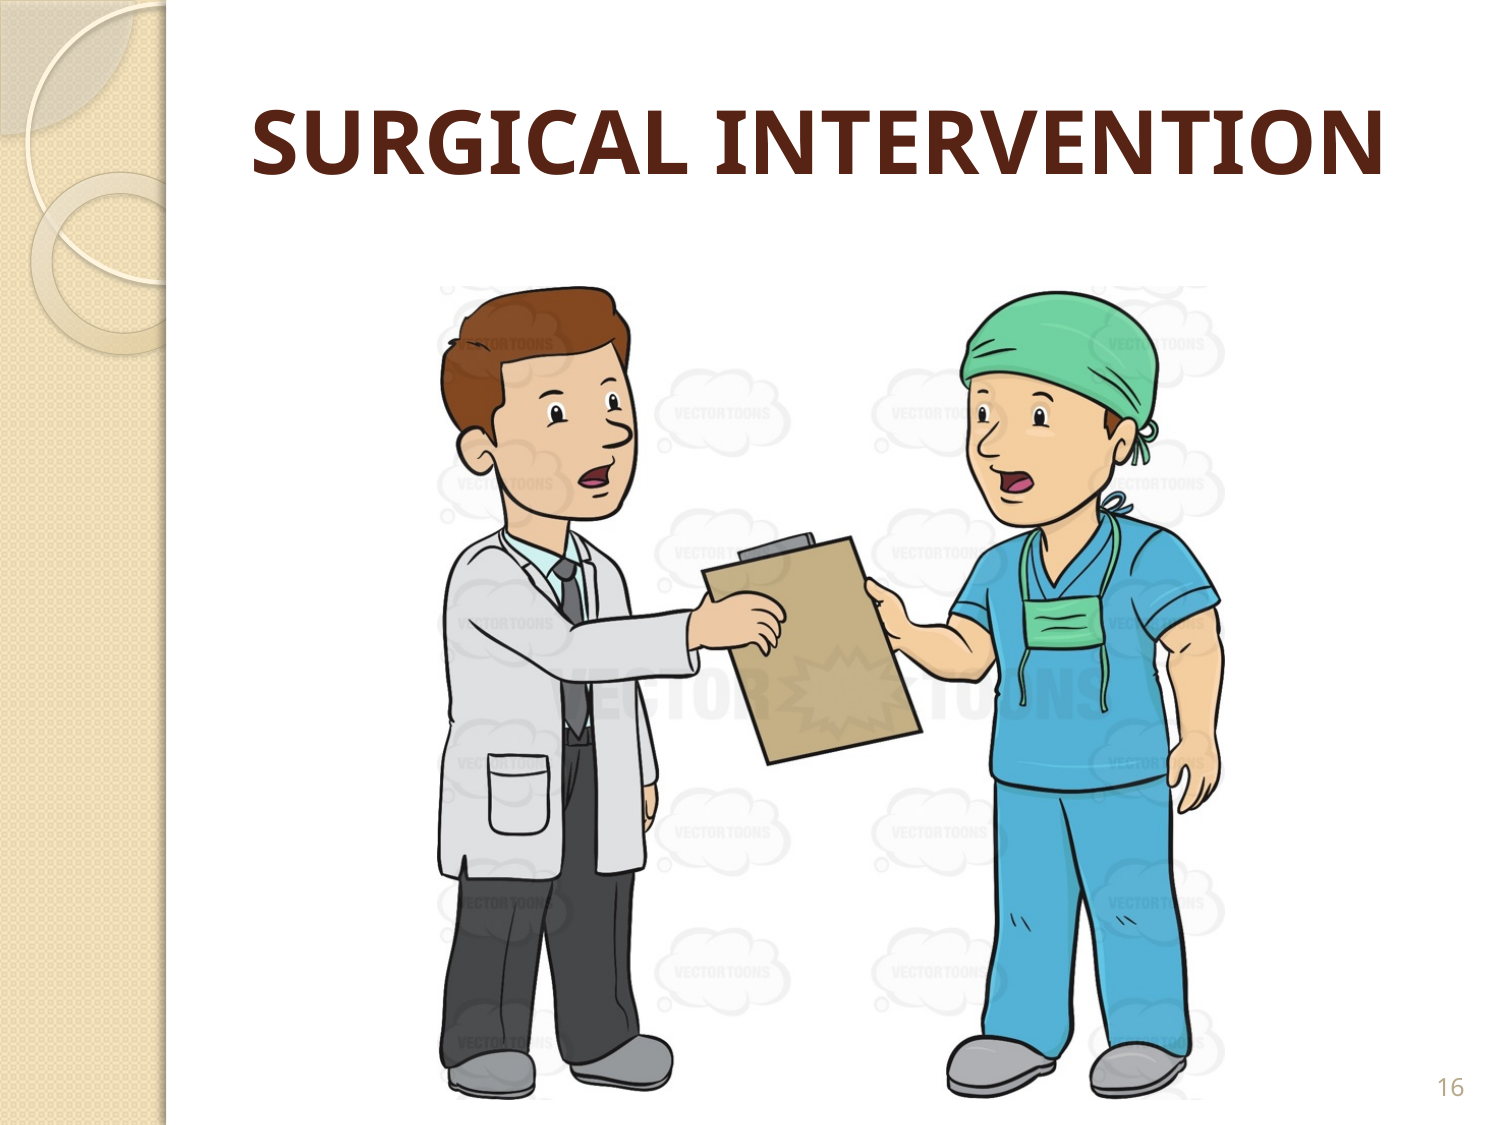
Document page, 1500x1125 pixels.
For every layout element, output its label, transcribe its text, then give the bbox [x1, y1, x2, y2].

title SURGICAL INTERVENTION [235, 45, 1466, 233]
slide_number 16 [1413, 1034, 1488, 1113]
picture [437, 285, 1226, 1101]
